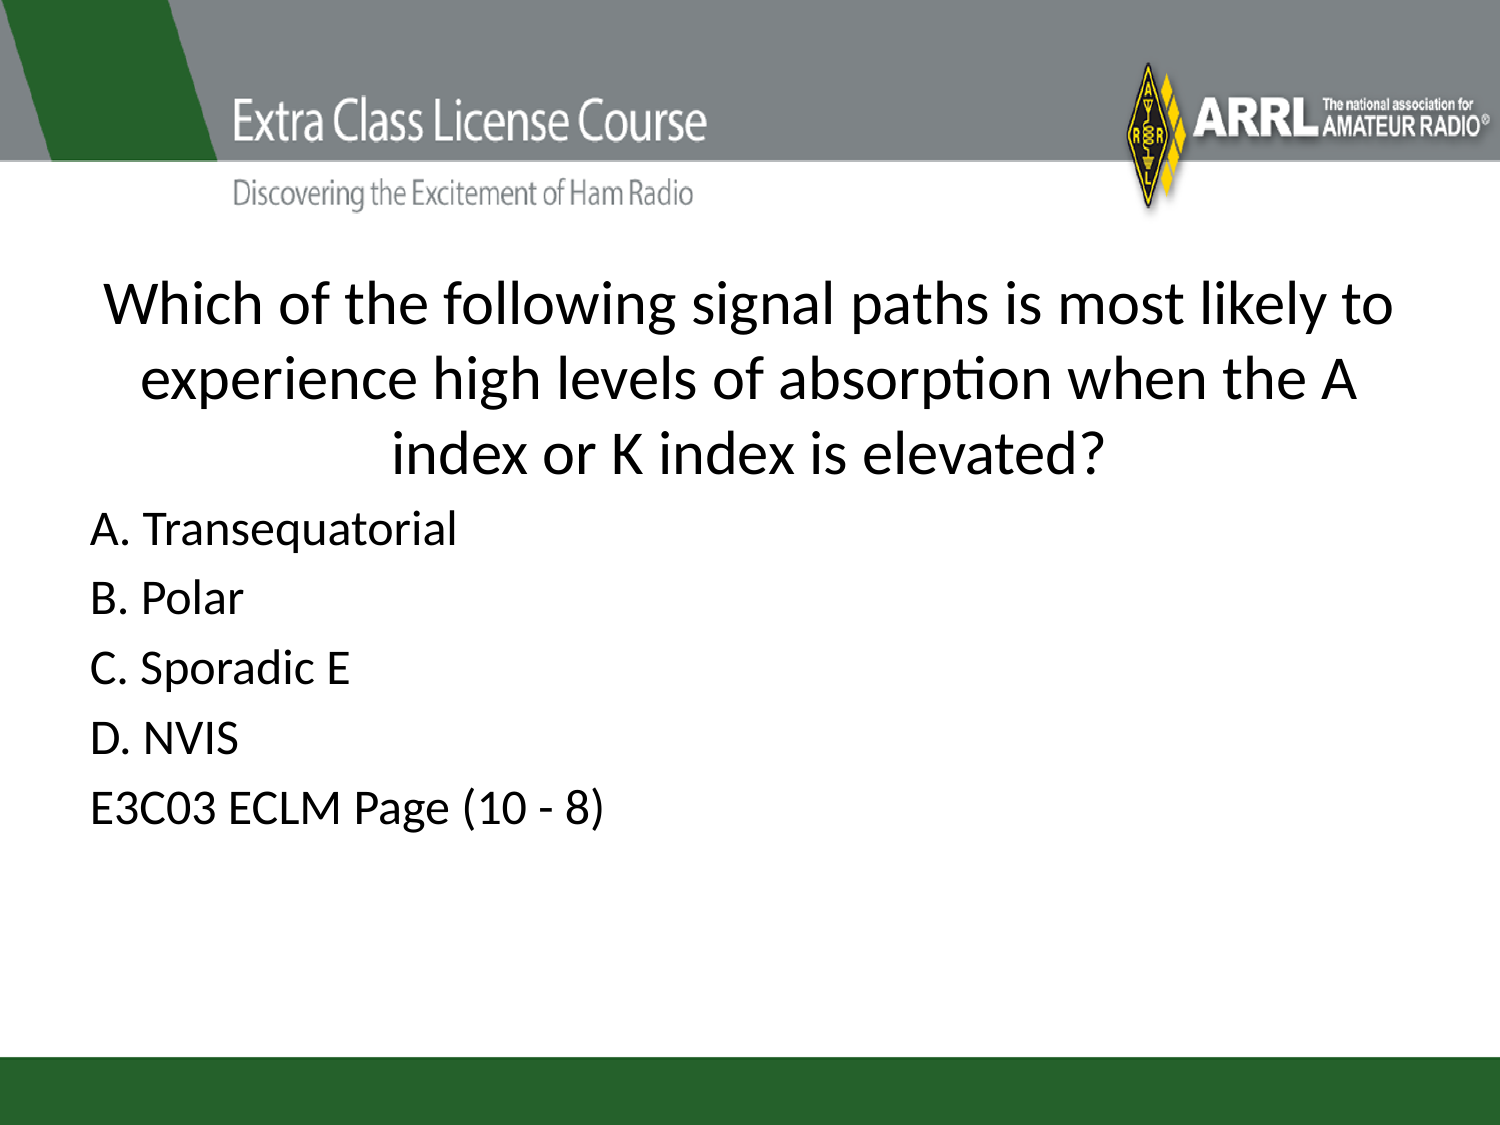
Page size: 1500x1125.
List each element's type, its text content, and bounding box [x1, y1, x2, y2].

list A. Transequatorial B. Polar C. Sporadic E D. NVIS E3C03 ECLM Page (10 - 8) [75, 487, 1425, 1005]
picture [0, 0, 1500, 1125]
title Which of the following signal paths is most likely to experience high levels of absorption when the A index or K index is elevated? [75, 254, 1425, 435]
